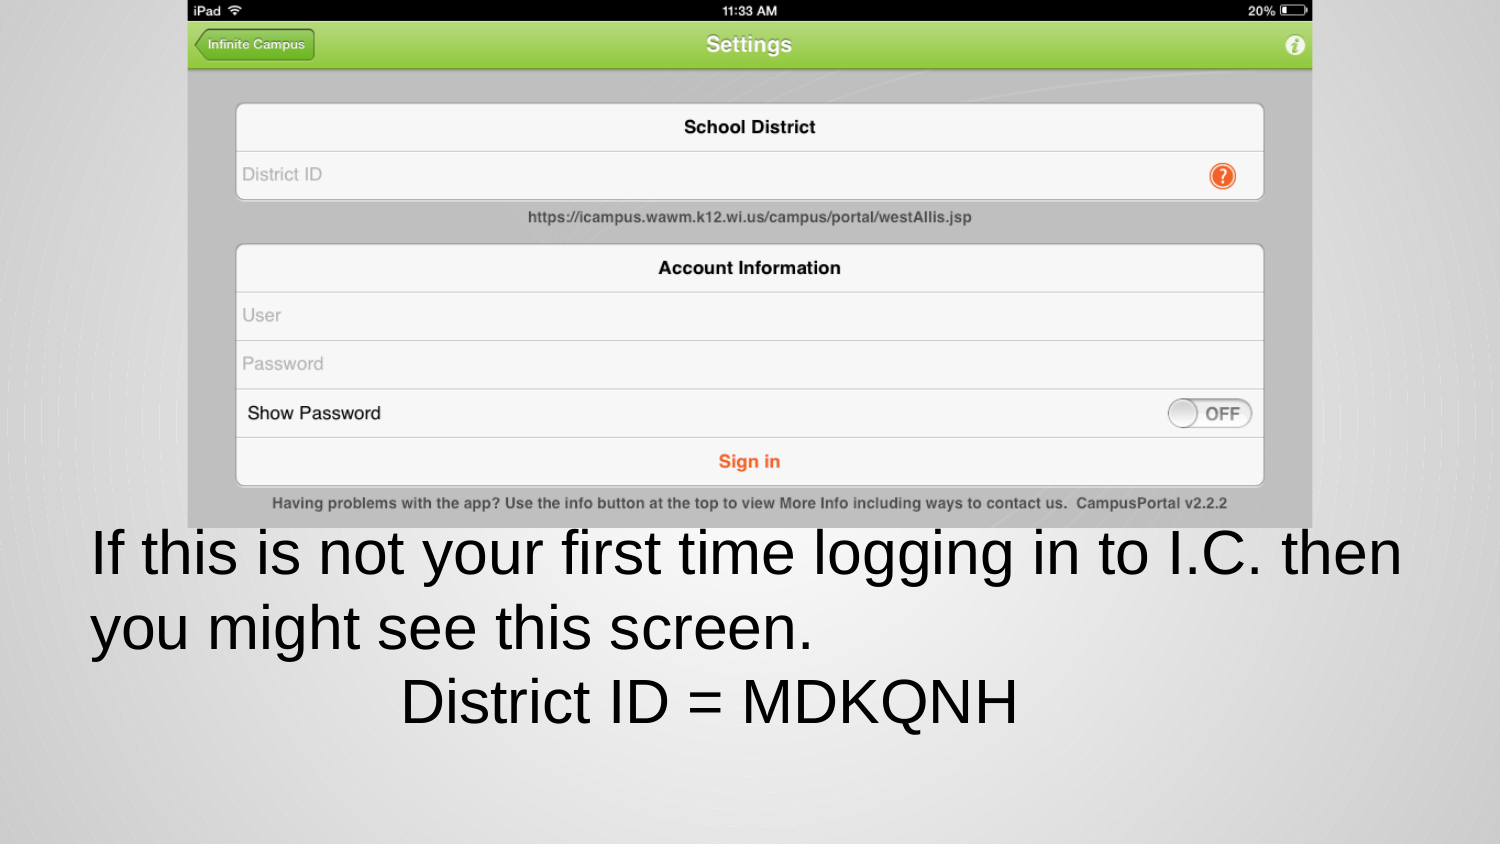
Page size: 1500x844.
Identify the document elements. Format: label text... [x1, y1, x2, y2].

list If this is not your first time logging in to I.C. then you might see this screen. District ID = MDKQNH [75, 196, 1425, 808]
picture [187, 0, 1313, 528]
